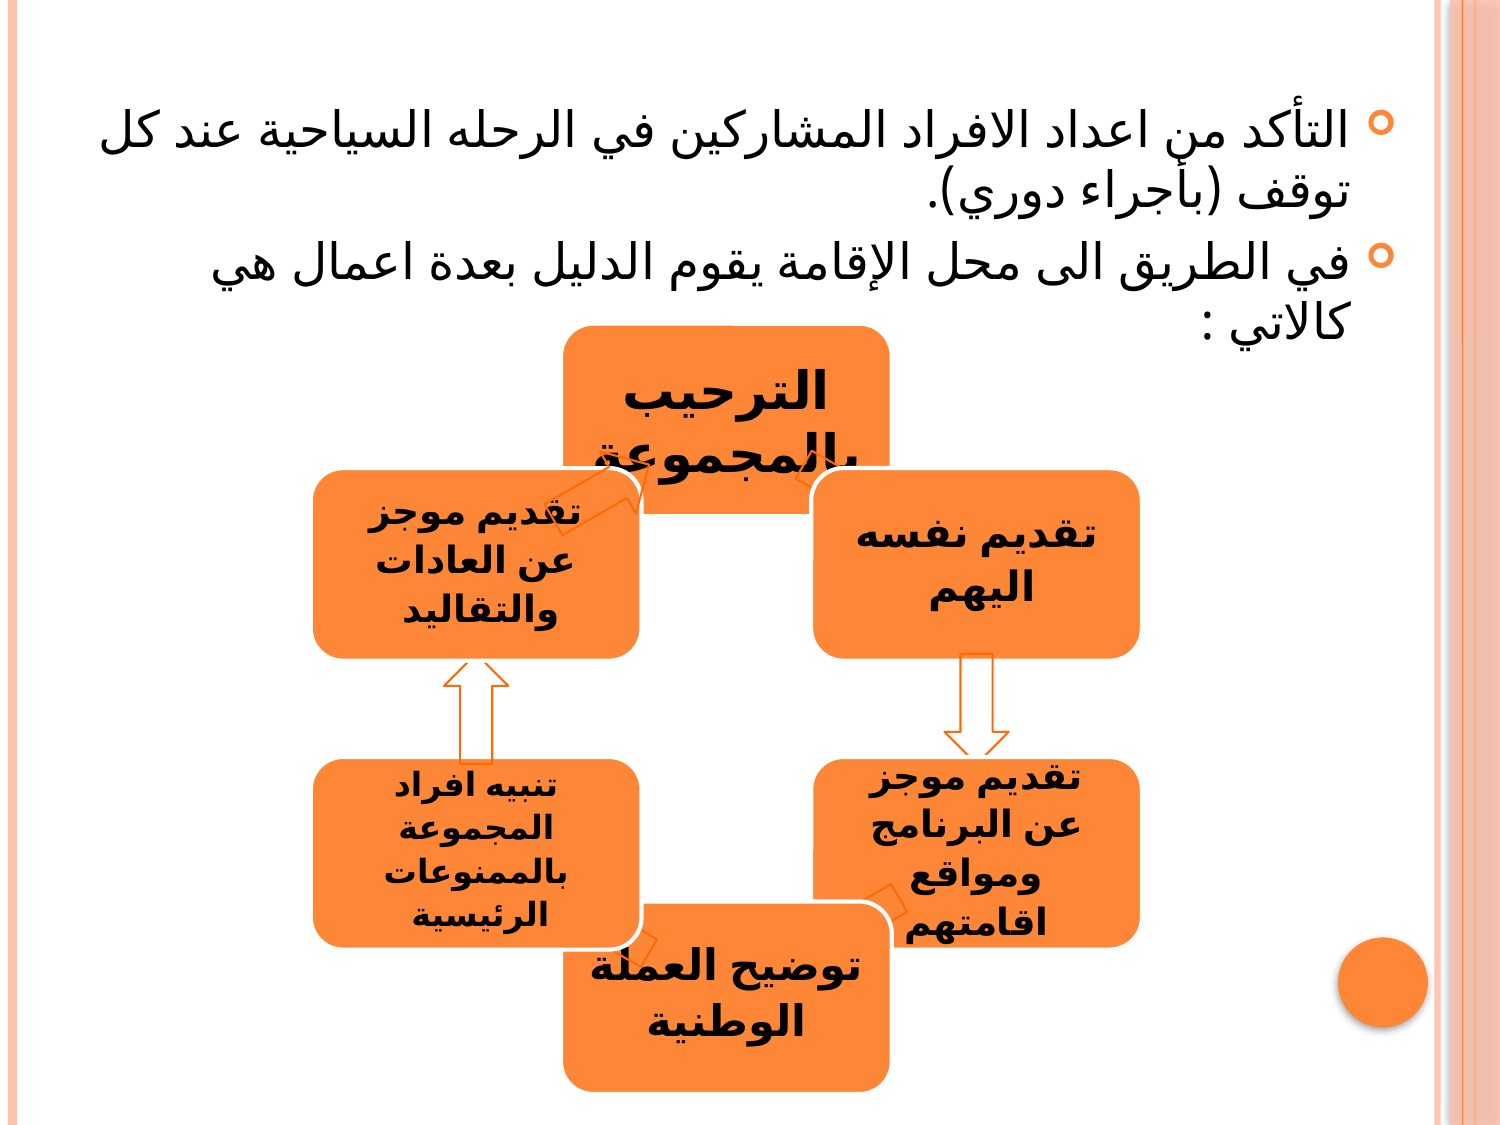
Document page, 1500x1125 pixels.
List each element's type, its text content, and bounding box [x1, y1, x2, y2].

list التأكد من اعداد الافراد المشاركين في الرحله السياحية عند كل توقف (بأجراء دوري). في الطريق الى محل الإقامة يقوم الدليل بعدة اعمال هي كالاتي : [75, 90, 1412, 1062]
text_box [64, 323, 1389, 1095]
